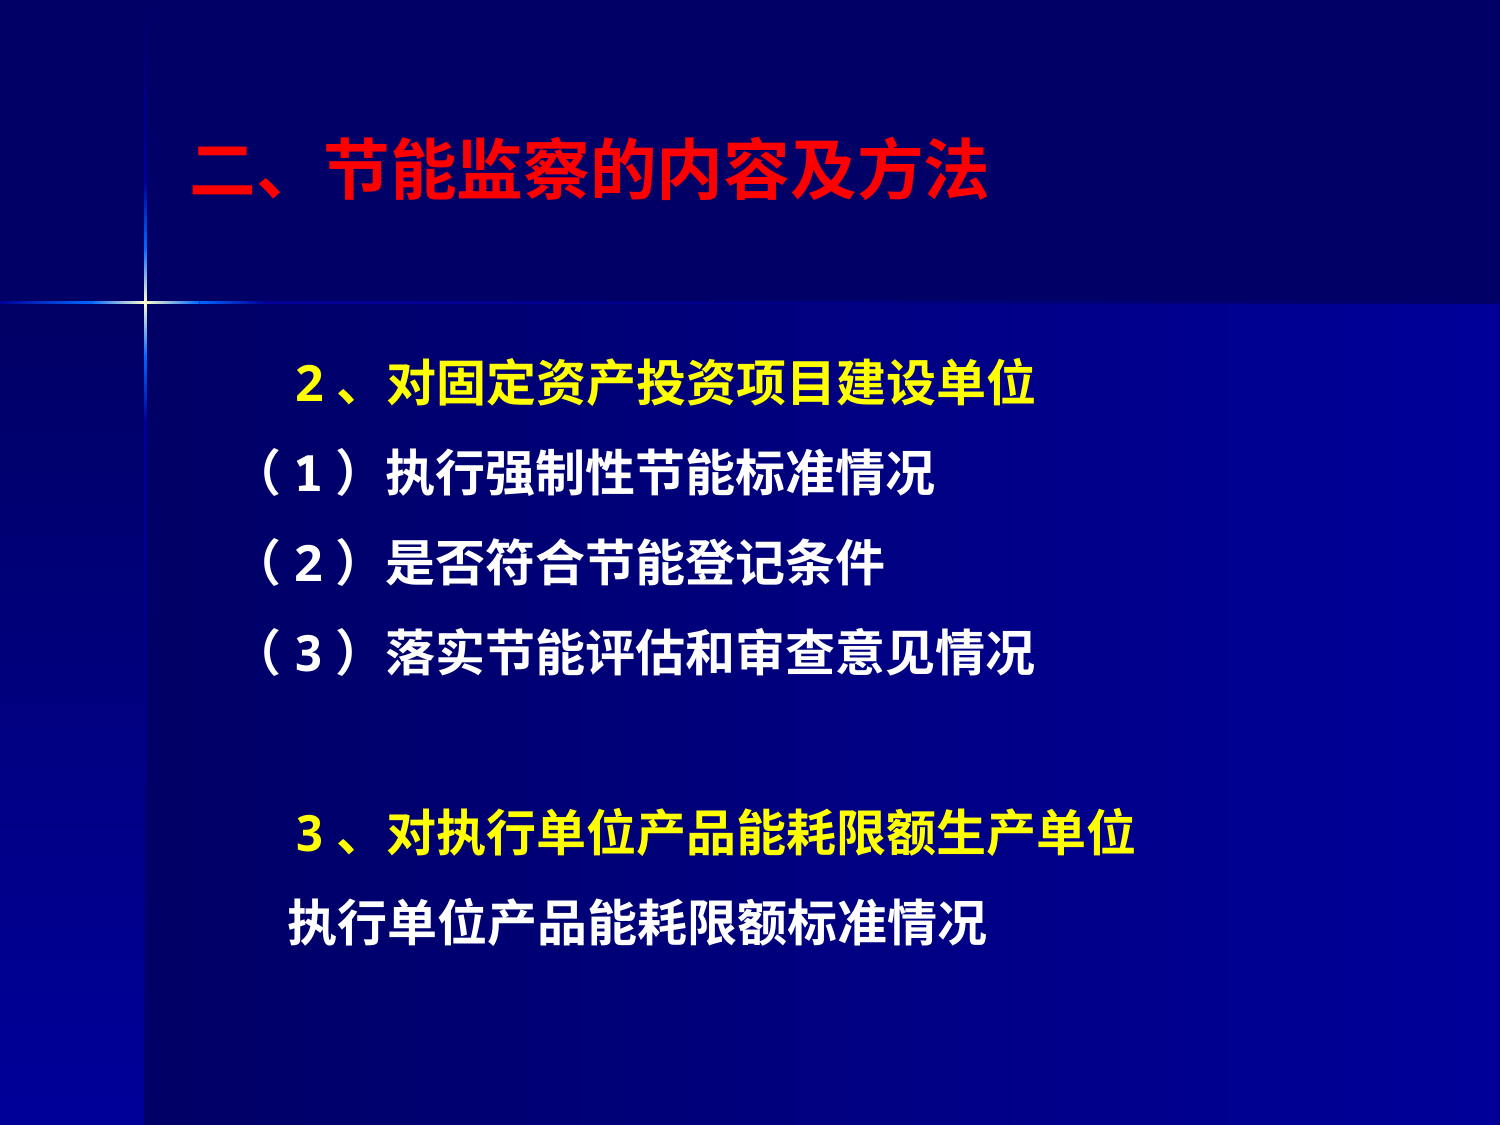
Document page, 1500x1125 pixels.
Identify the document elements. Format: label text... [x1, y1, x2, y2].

title 二、节能监察的内容及方法 [174, 49, 1413, 286]
list 2、对固定资产投资项目建设单位 （1）执行强制性节能标准情况 （2）是否符合节能登记条件 （3）落实节能评估和审查意见情况 3、对执行单位产品能耗限额生产单位 执行单位产品能耗限额标准情况 [159, 314, 1413, 1001]
